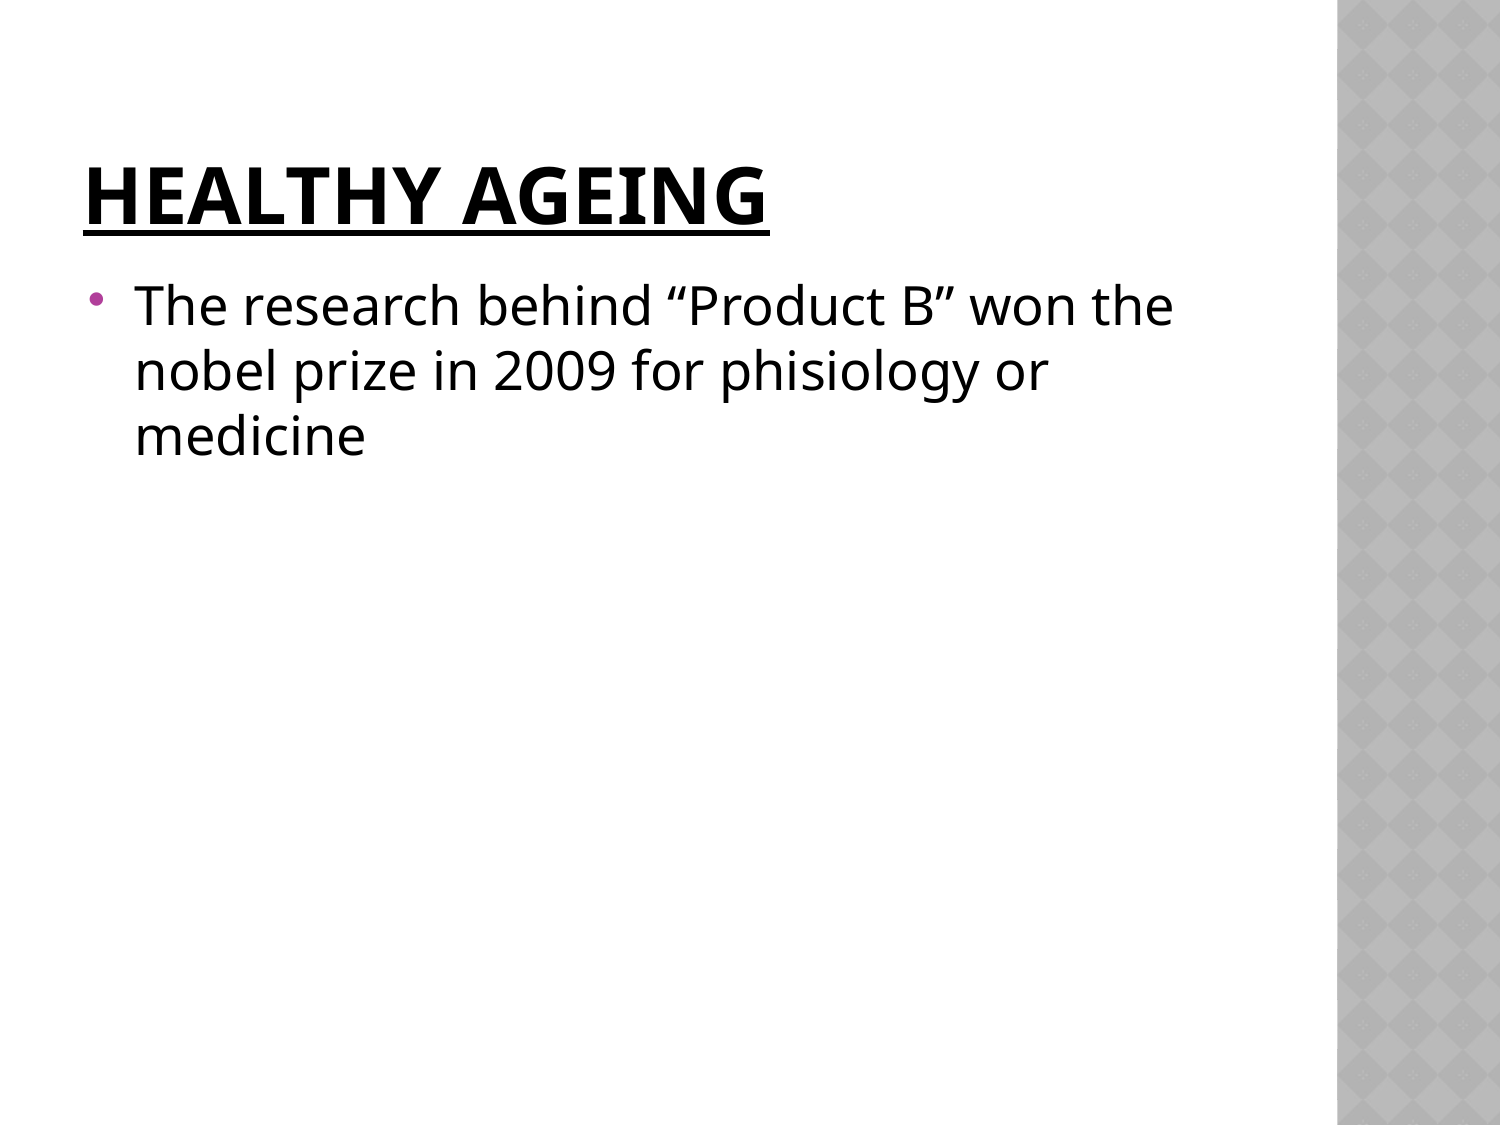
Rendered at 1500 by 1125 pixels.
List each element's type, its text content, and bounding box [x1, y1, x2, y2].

title Healthy Ageing [75, 52, 1263, 240]
list The research behind “Product B” won the nobel prize in 2009 for phisiology or medicine [75, 264, 1263, 1059]
